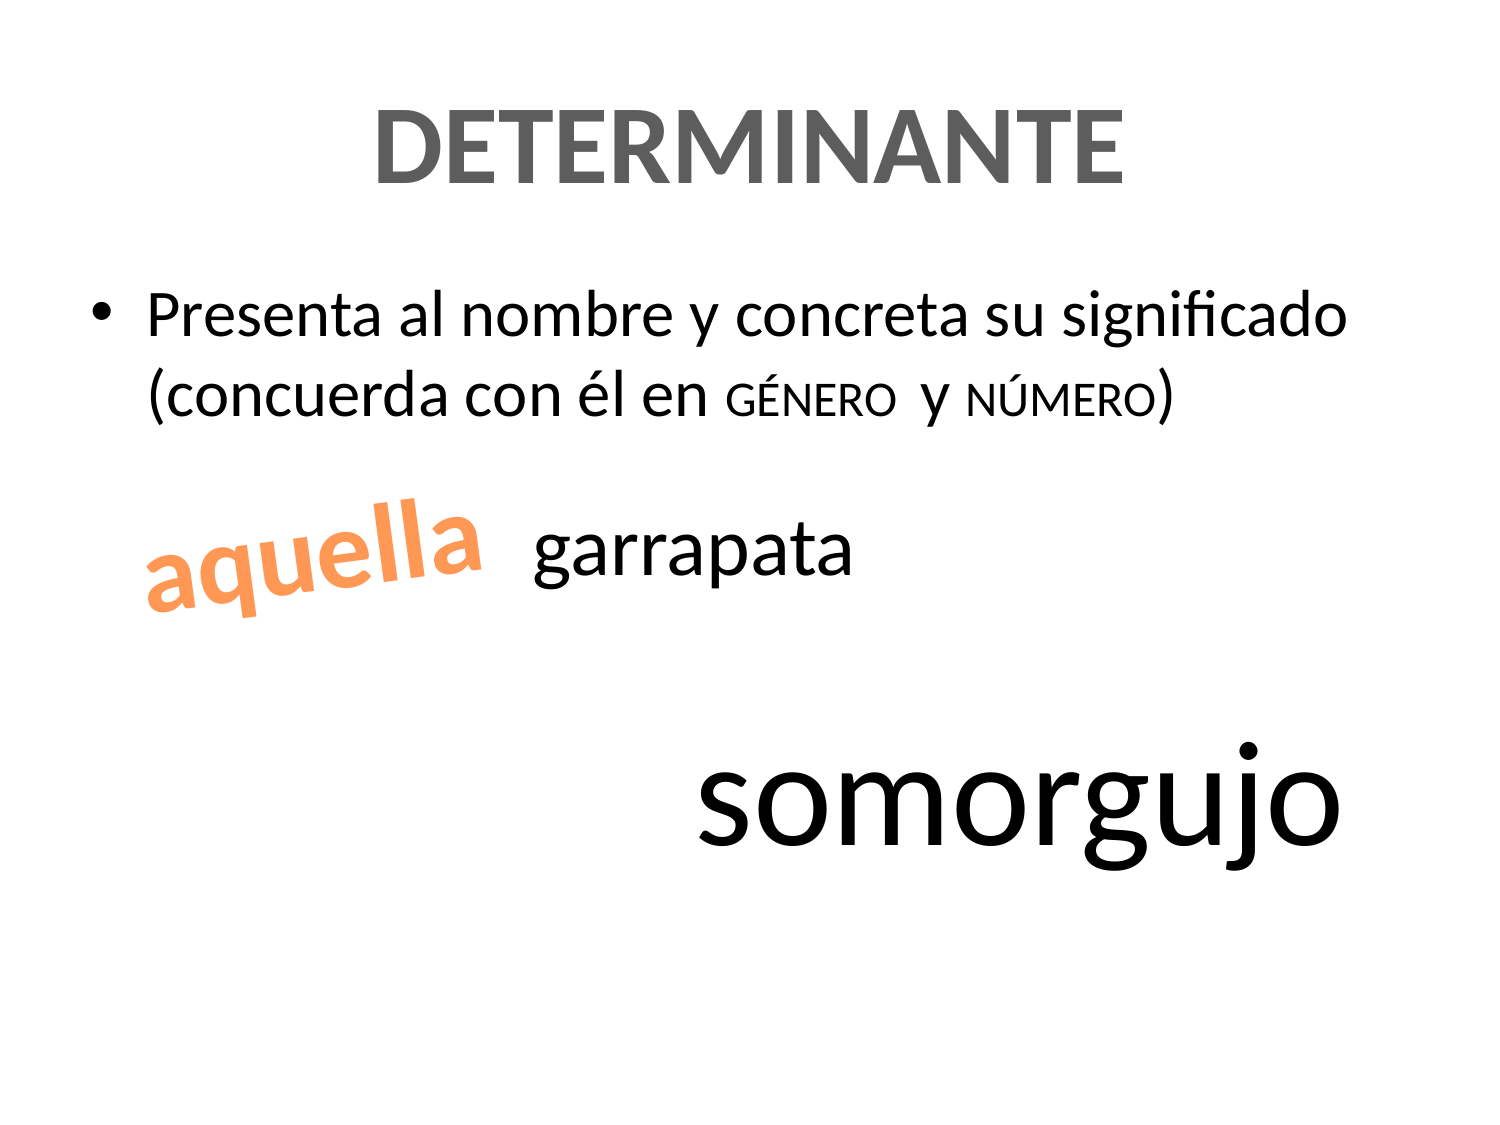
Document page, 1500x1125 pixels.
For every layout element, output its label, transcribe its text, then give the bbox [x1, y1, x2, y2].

list Presenta al nombre y concreta su significado (concuerda con él en GÉNERO y NÚMERO) [75, 262, 1425, 1005]
text_box aquella [115, 447, 507, 646]
text_box garrapata [518, 485, 872, 600]
title DETERMINANTE [75, 45, 1425, 233]
text_box somorgujo [679, 687, 1361, 883]
